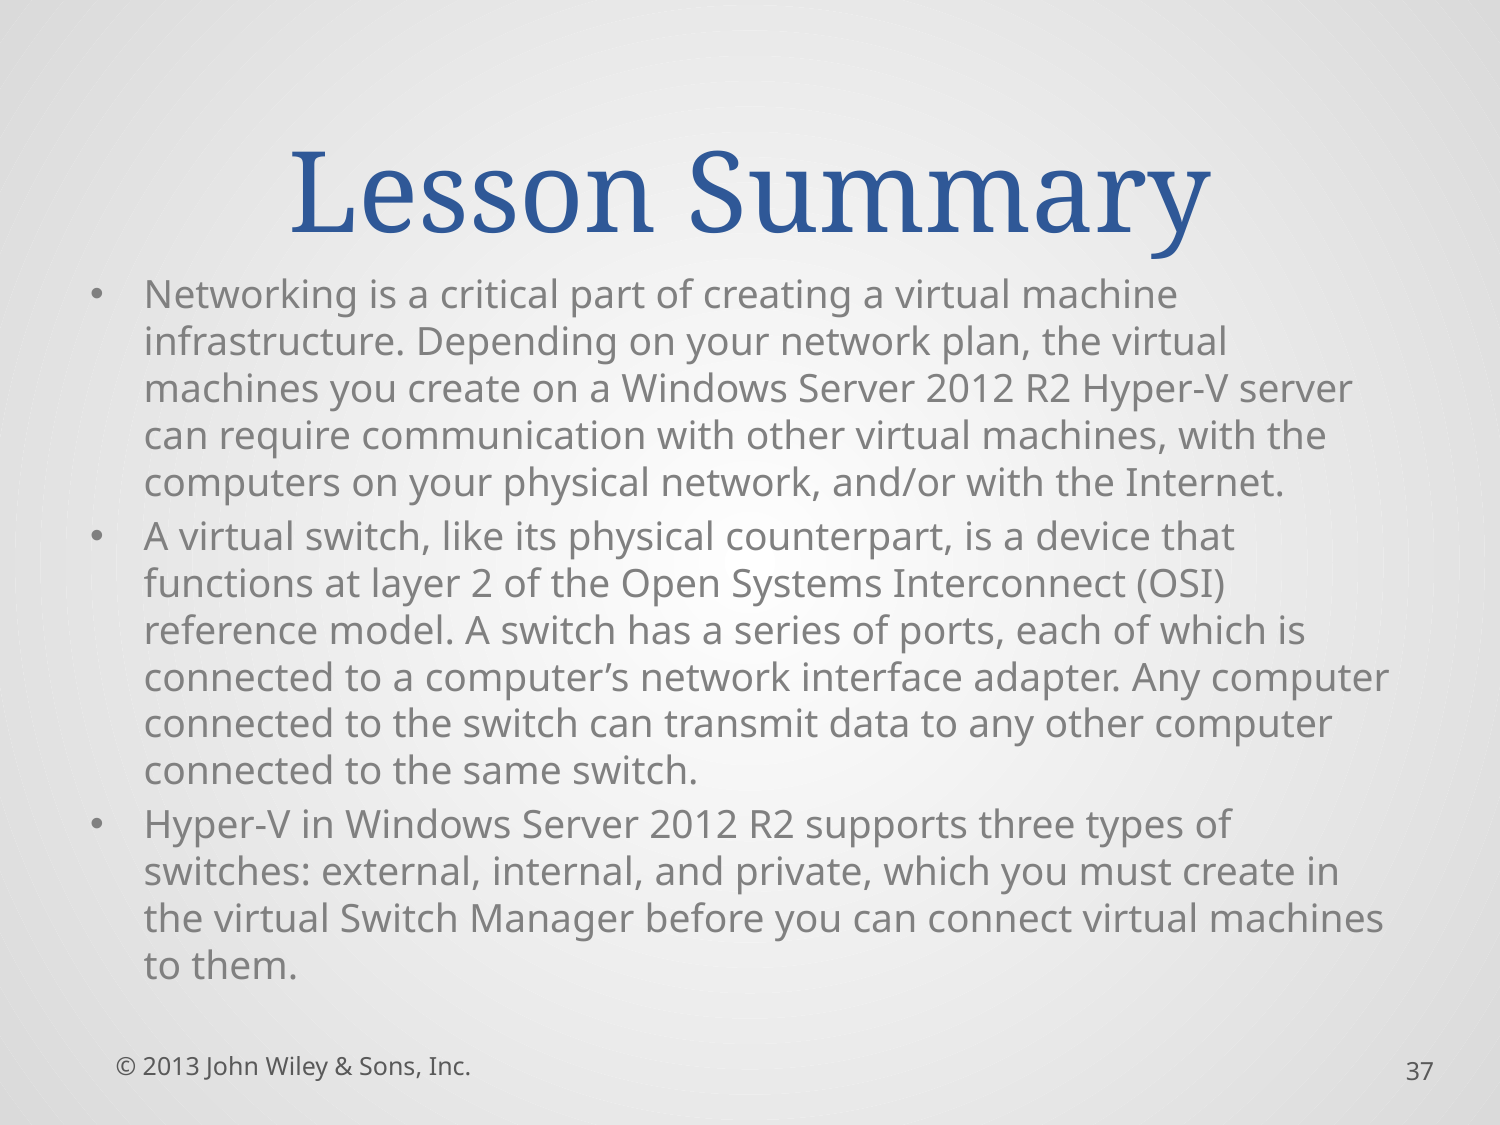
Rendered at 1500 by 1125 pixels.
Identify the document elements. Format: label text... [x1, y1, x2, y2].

slide_number 37 [1401, 1042, 1494, 1103]
title Lesson Summary [75, 0, 1425, 262]
footer © 2013 John Wiley & Sons, Inc. [108, 1037, 576, 1098]
list Networking is a critical part of creating a virtual machine infrastructure. Depending on your network plan, the virtual machines you create on a Windows Server 2012 R2 Hyper-V server can require communication with other virtual machines, with the computers on your physical network, and/or with the Internet. A virtual switch, like its physical counterpart, is a device that functions at layer 2 of the Open Systems Interconnect (OSI) reference model. A switch has a series of ports, each of which is connected to a computer’s network interface adapter. Any computer connected to the switch can transmit data to any other computer connected to the same switch. Hyper-V in Windows Server 2012 R2 supports three types of switches: external, internal, and private, which you must create in the virtual Switch Manager before you can connect virtual machines to them. [75, 262, 1425, 1005]
